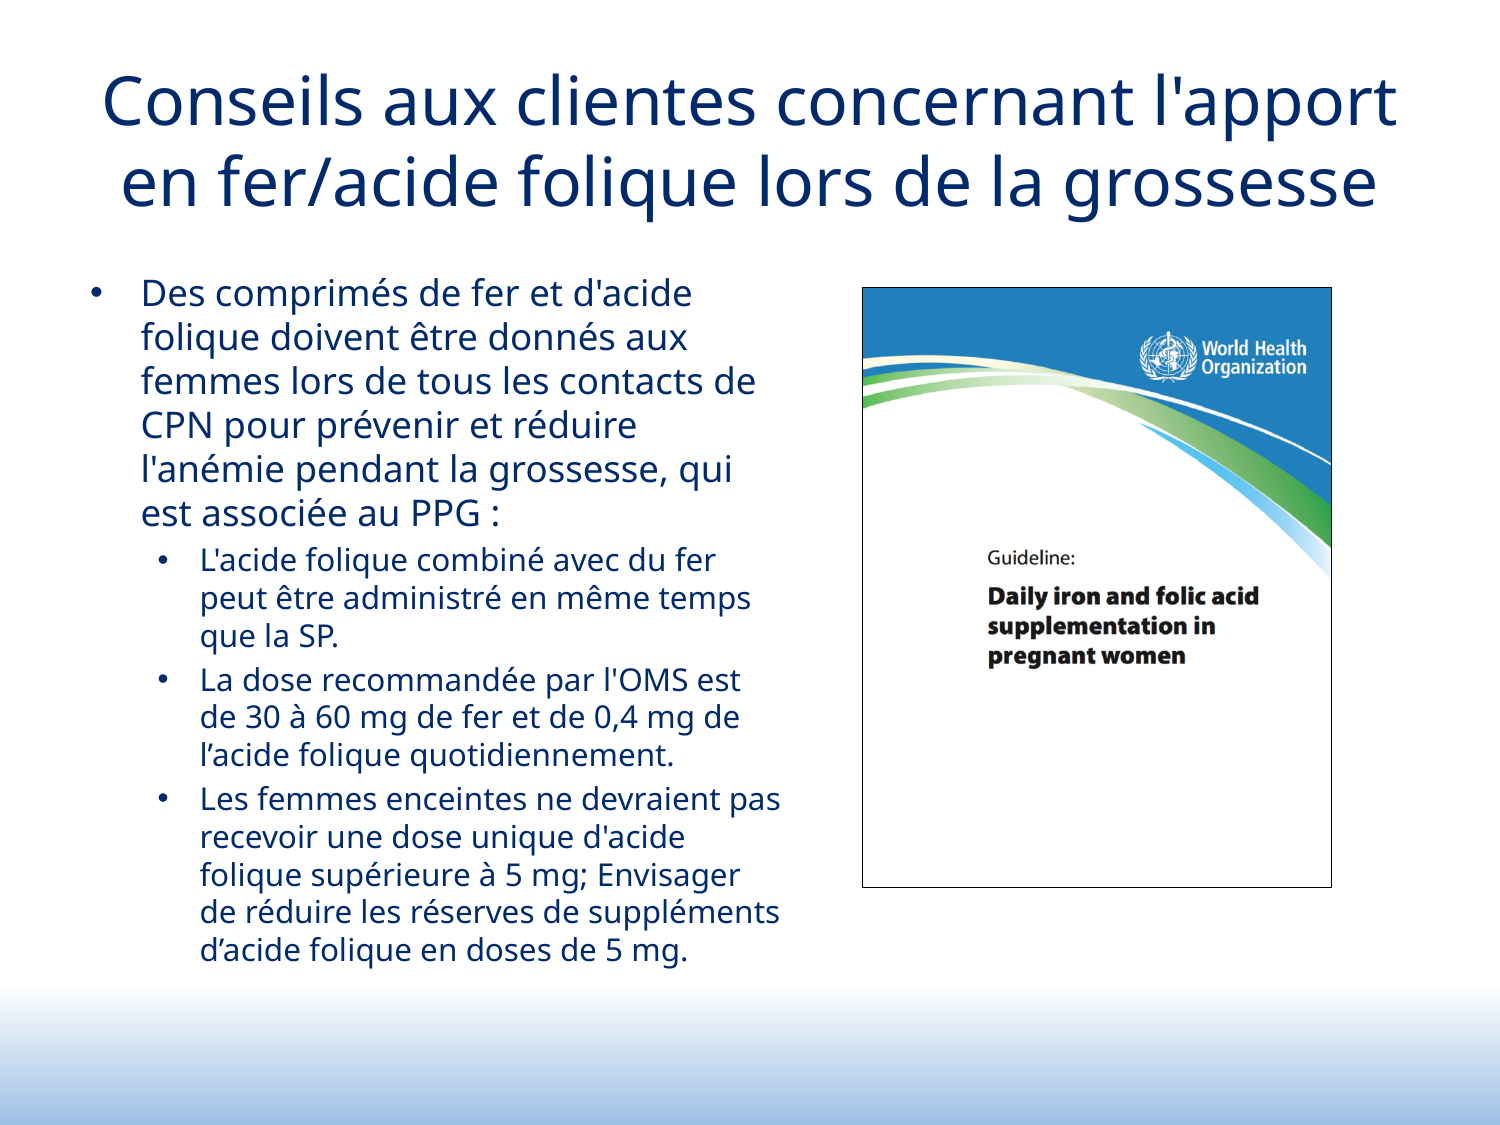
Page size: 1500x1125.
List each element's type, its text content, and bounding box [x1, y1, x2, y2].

picture [862, 287, 1333, 888]
list Des comprimés de fer et d'acide folique doivent être donnés aux femmes lors de tous les contacts de CPN pour prévenir et réduire l'anémie pendant la grossesse, qui est associée au PPG : L'acide folique combiné avec du fer peut être administré en même temps que la SP. La dose recommandée par l'OMS est de 30 à 60 mg de fer et de 0,4 mg de l’acide folique quotidiennement. Les femmes enceintes ne devraient pas recevoir une dose unique d'acide folique supérieure à 5 mg; Envisager de réduire les réserves de suppléments d’acide folique en doses de 5 mg. [75, 262, 800, 1025]
title Conseils aux clientes concernant l'apport en fer/acide folique lors de la grossesse [75, 45, 1425, 233]
